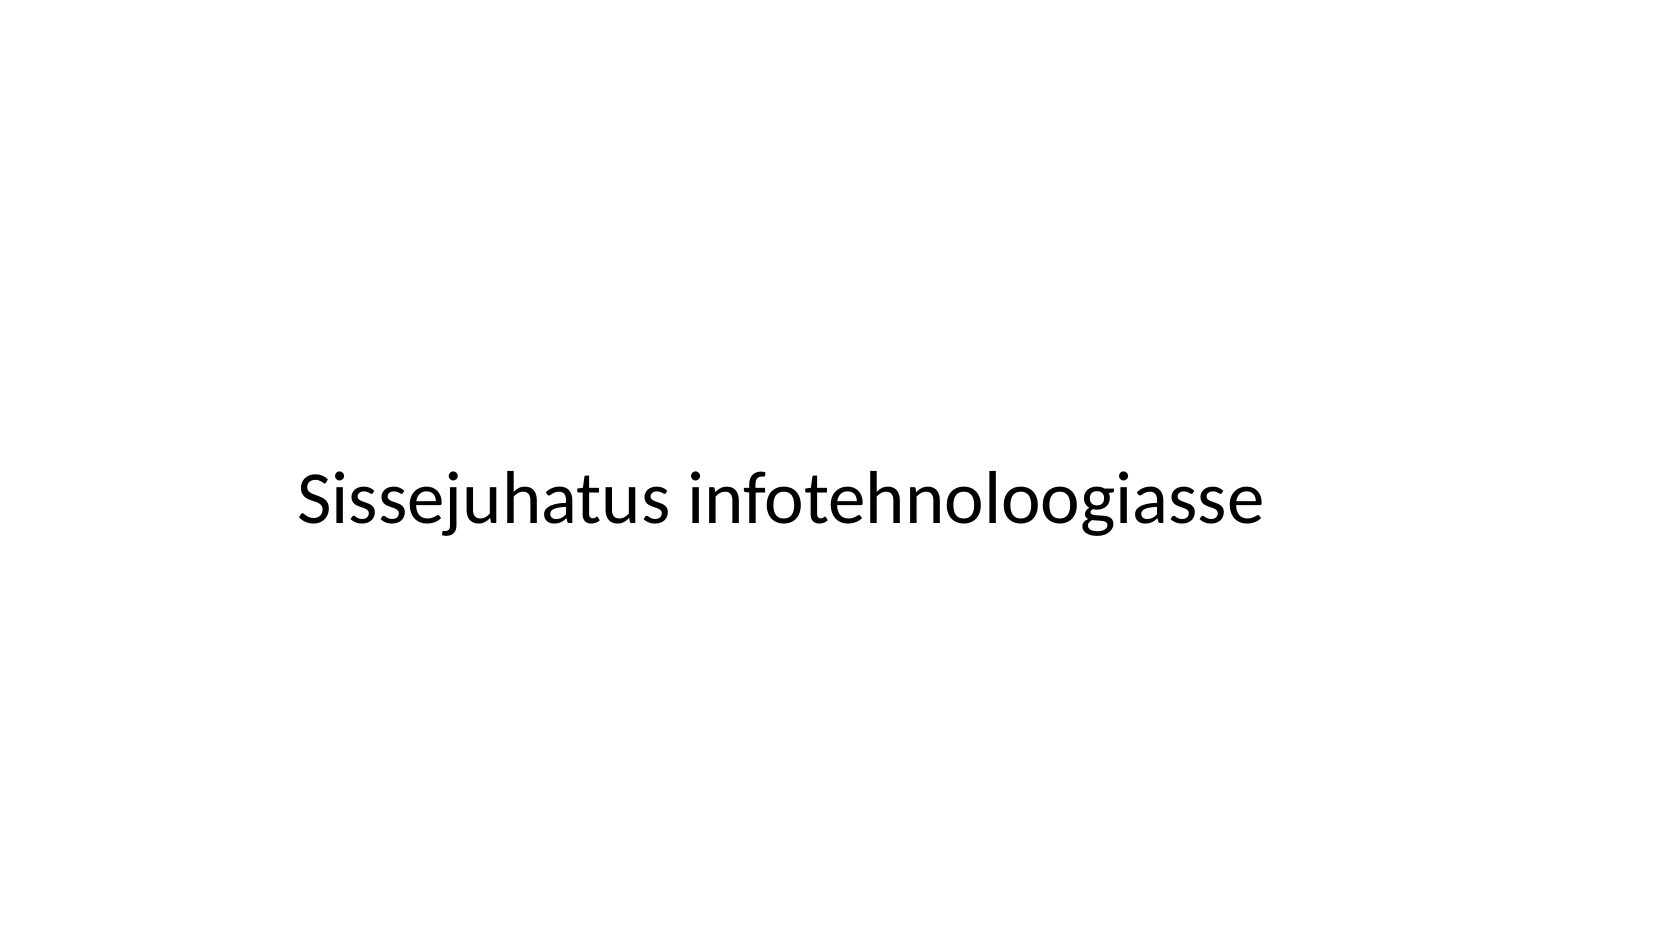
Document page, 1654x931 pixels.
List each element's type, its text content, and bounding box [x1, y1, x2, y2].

list Sissejuhatus infotehnoloogiasse [137, 125, 1425, 925]
